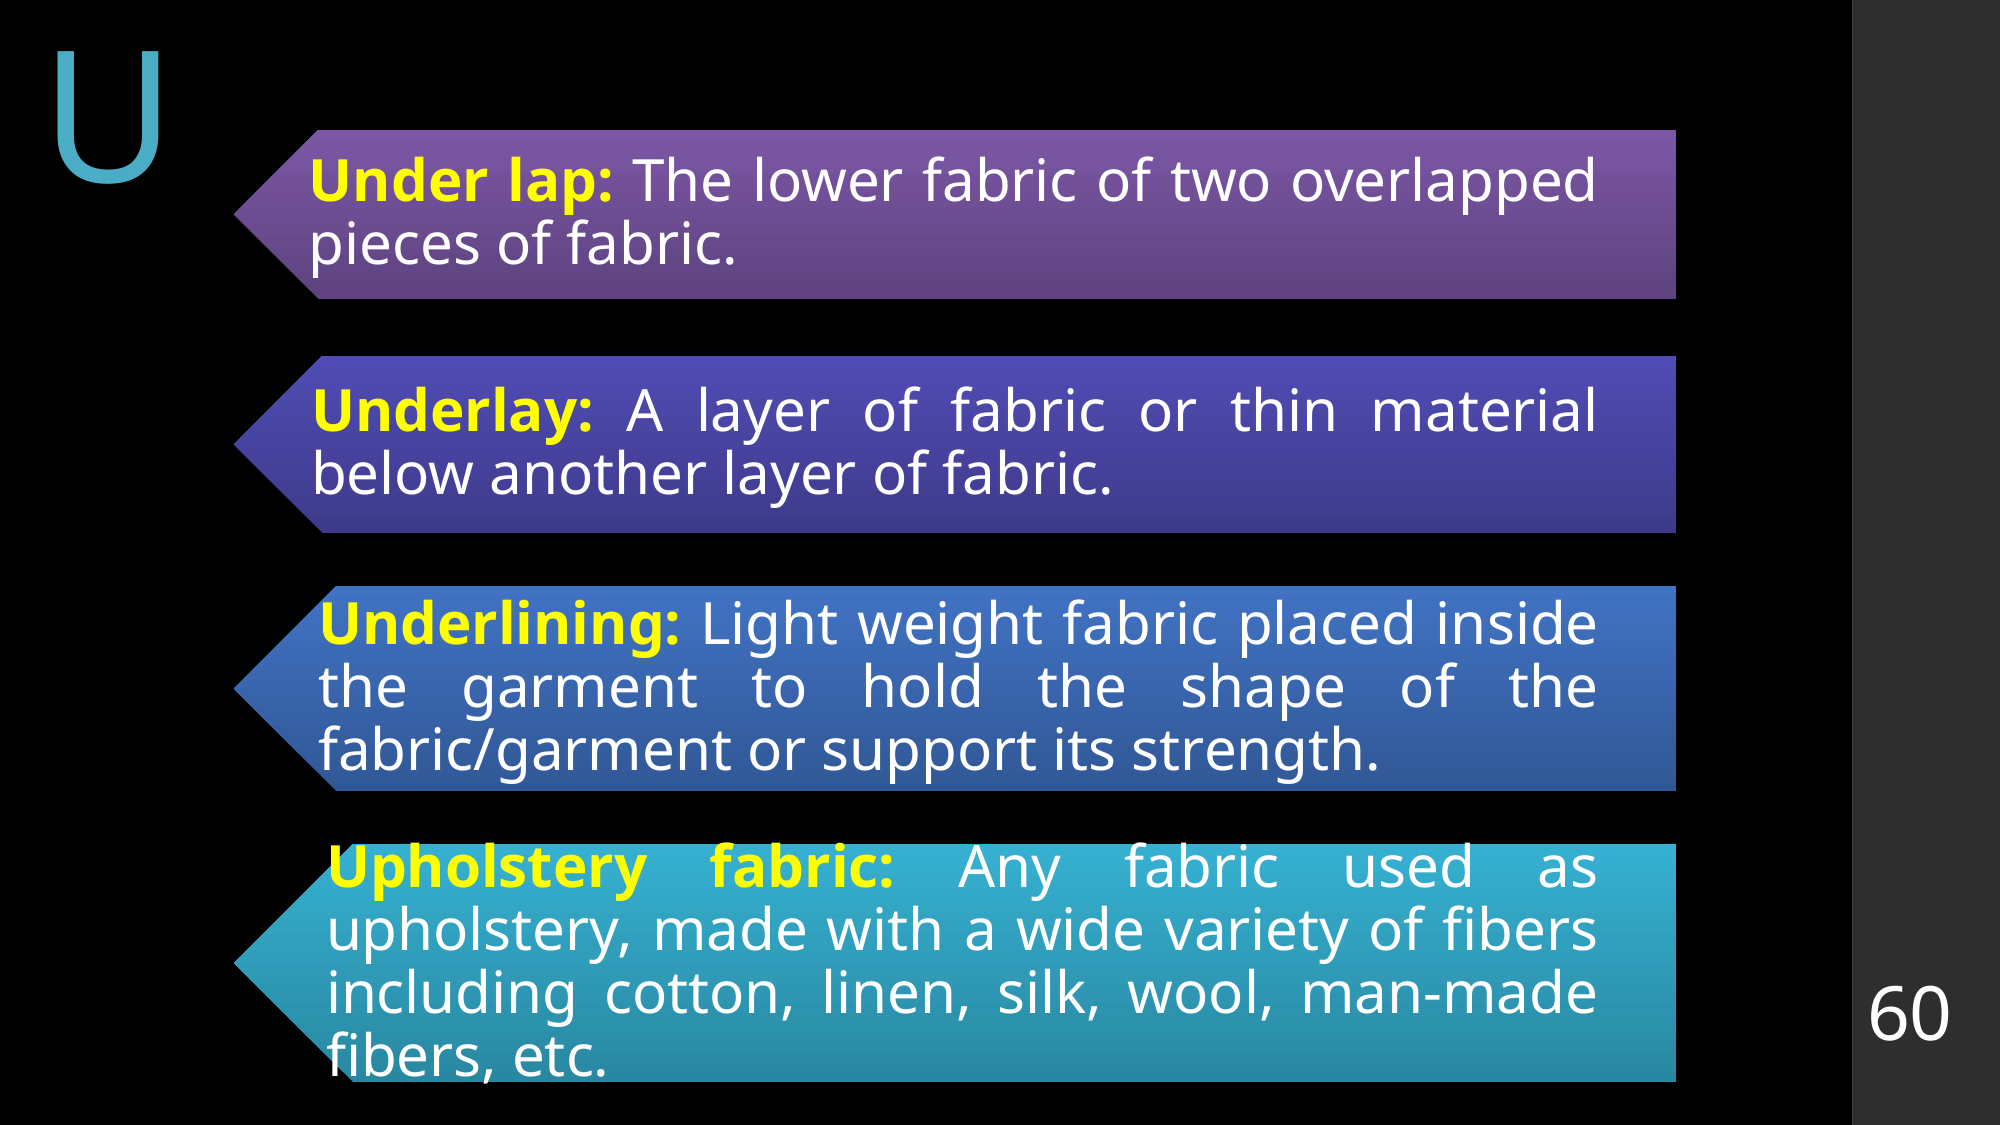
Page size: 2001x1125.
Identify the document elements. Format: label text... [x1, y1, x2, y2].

text_box U [26, 0, 191, 121]
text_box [0, 125, 1996, 1083]
